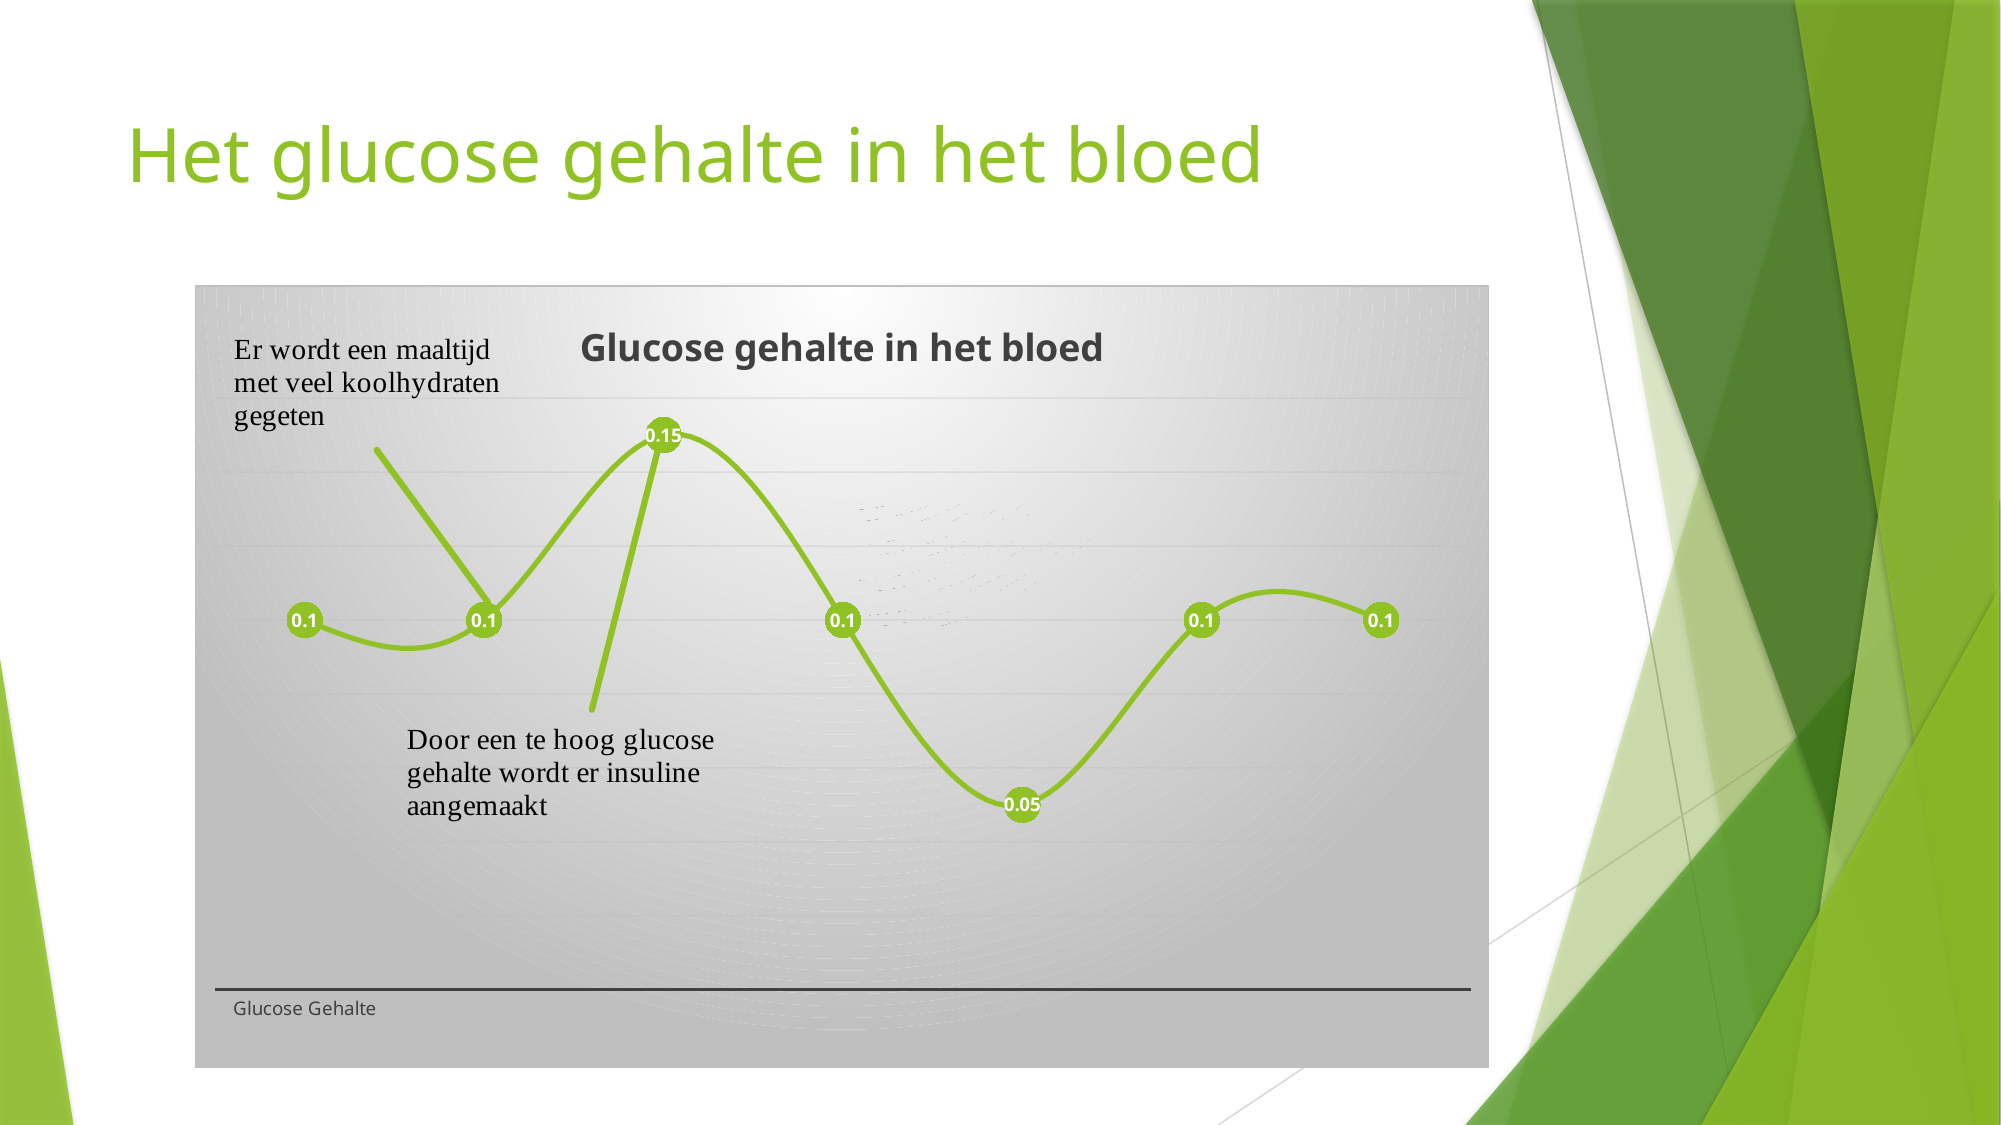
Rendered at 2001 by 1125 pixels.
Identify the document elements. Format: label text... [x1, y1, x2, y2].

chart [193, 284, 1490, 1069]
title Het glucose gehalte in het bloed [111, 99, 1522, 317]
